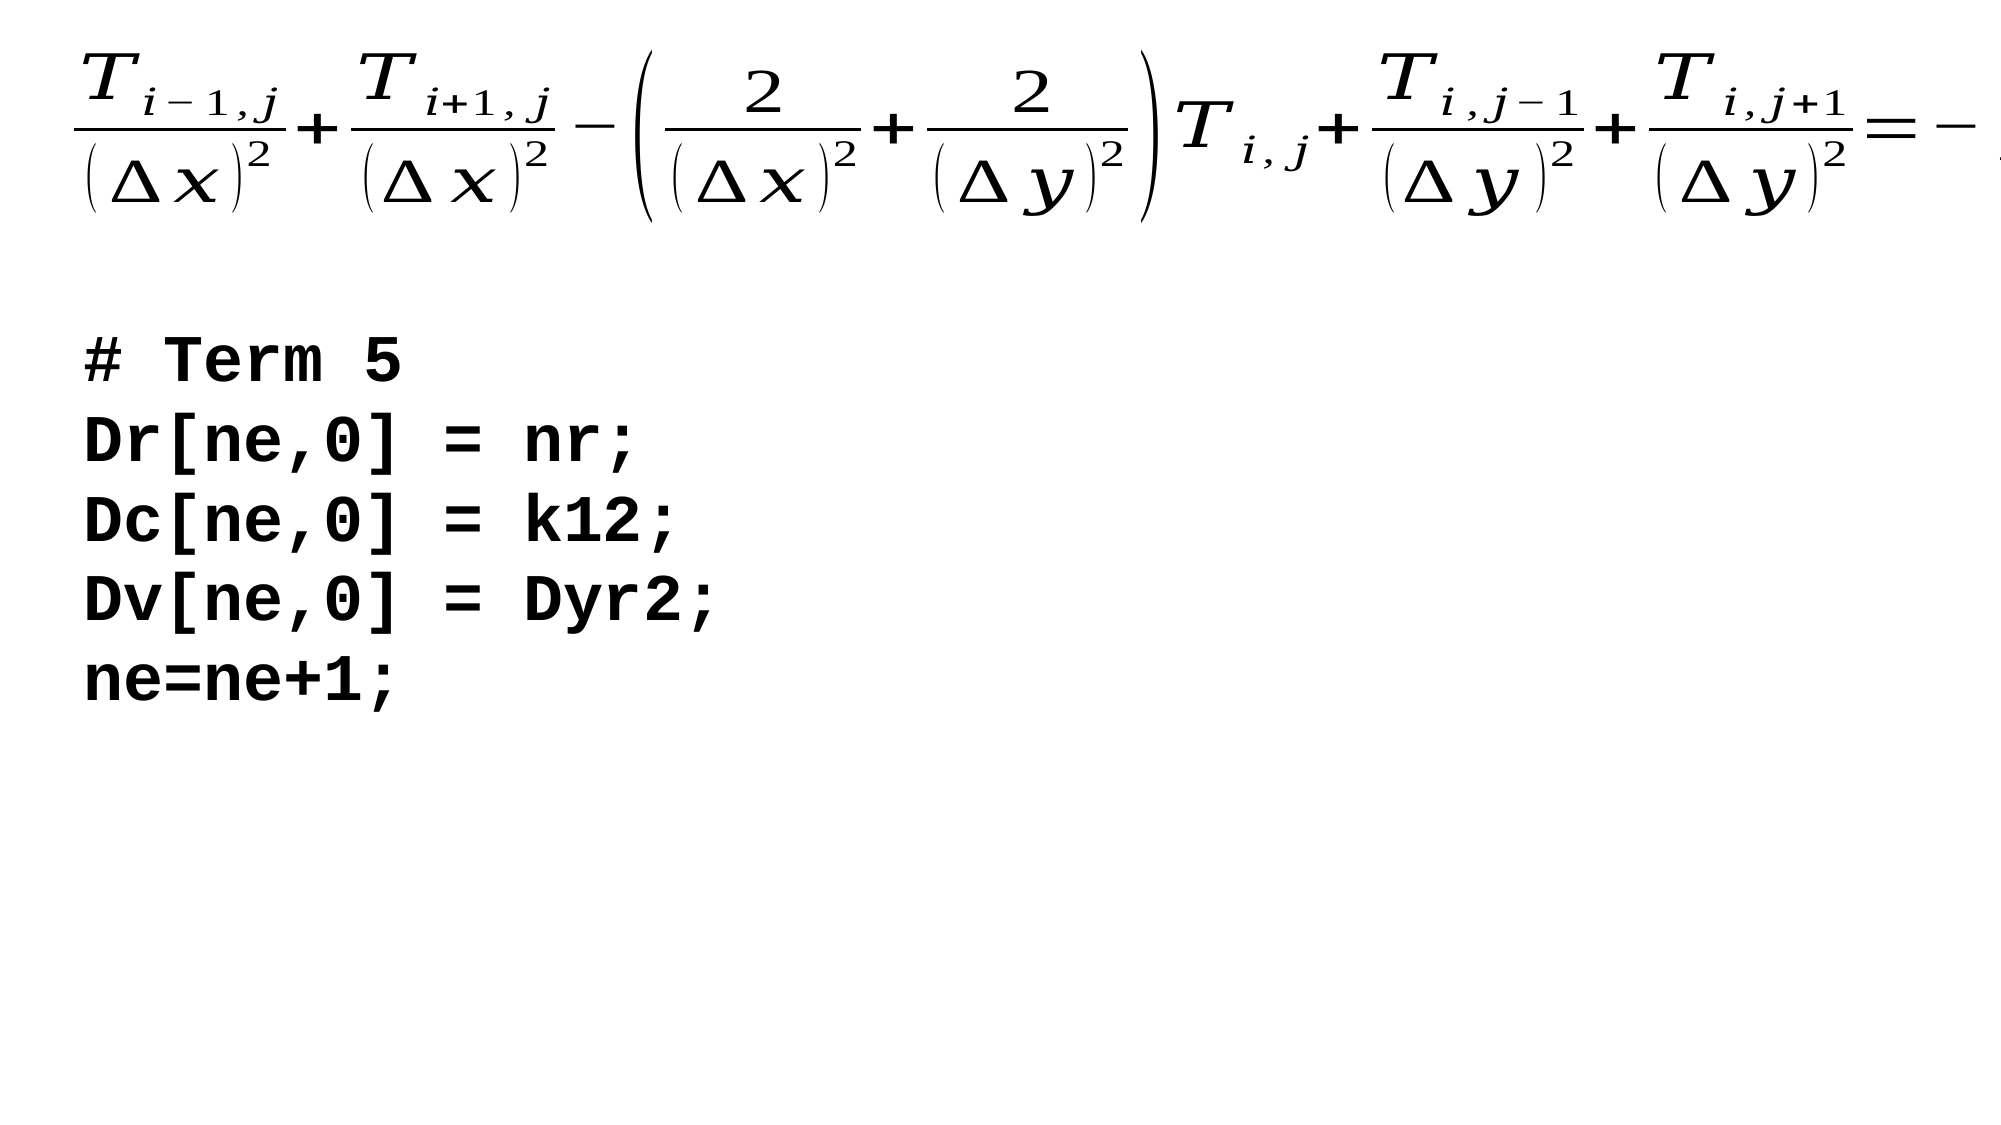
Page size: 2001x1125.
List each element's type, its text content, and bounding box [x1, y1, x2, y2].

text_box # Term 5 Dr[ne,0] = nr; Dc[ne,0] = k12; Dv[ne,0] = Dyr2; ne=ne+1; [68, 306, 1906, 722]
